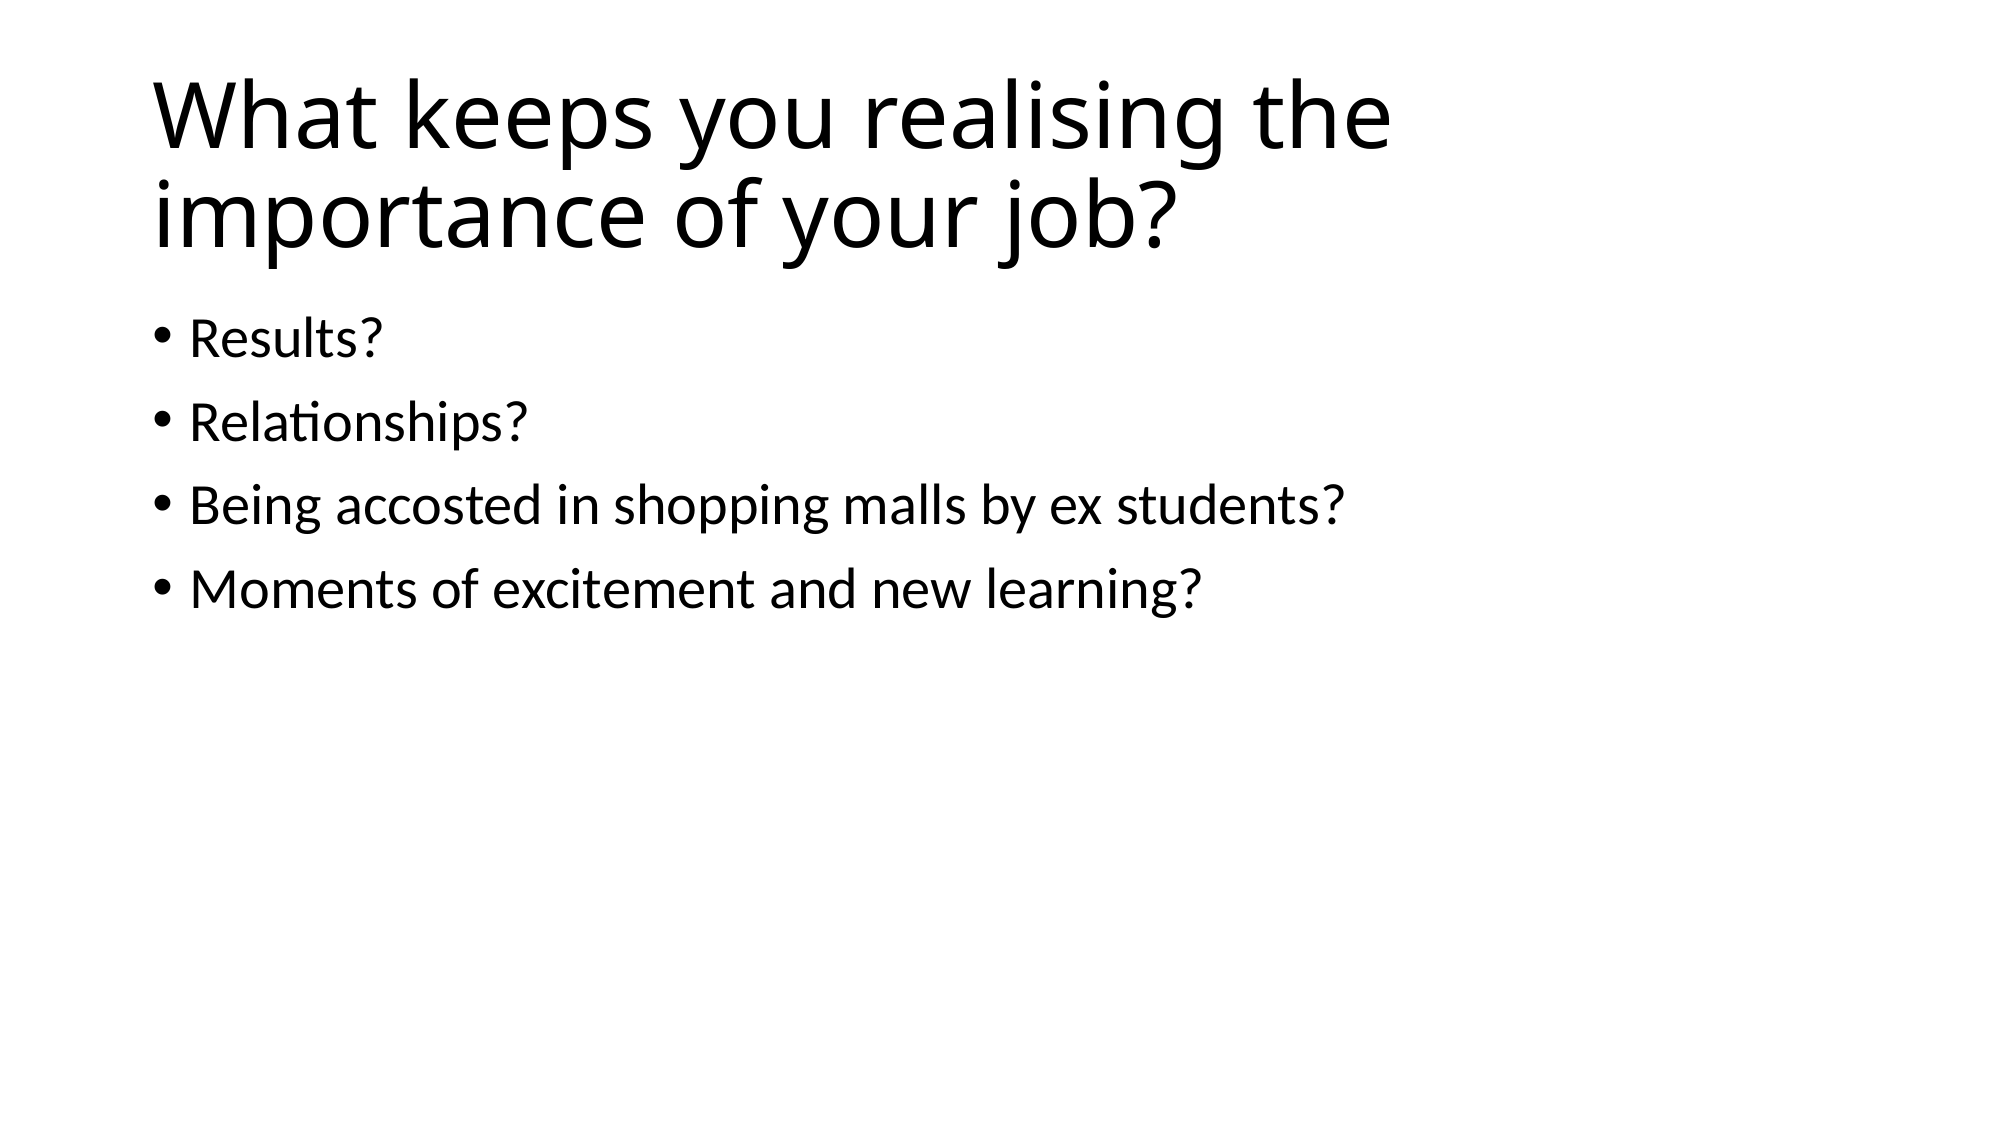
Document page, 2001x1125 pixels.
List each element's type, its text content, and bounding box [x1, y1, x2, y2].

title What keeps you realising the importance of your job? [137, 59, 1863, 278]
list Results? Relationships? Being accosted in shopping malls by ex students? Moments of excitement and new learning? [137, 299, 1863, 1014]
